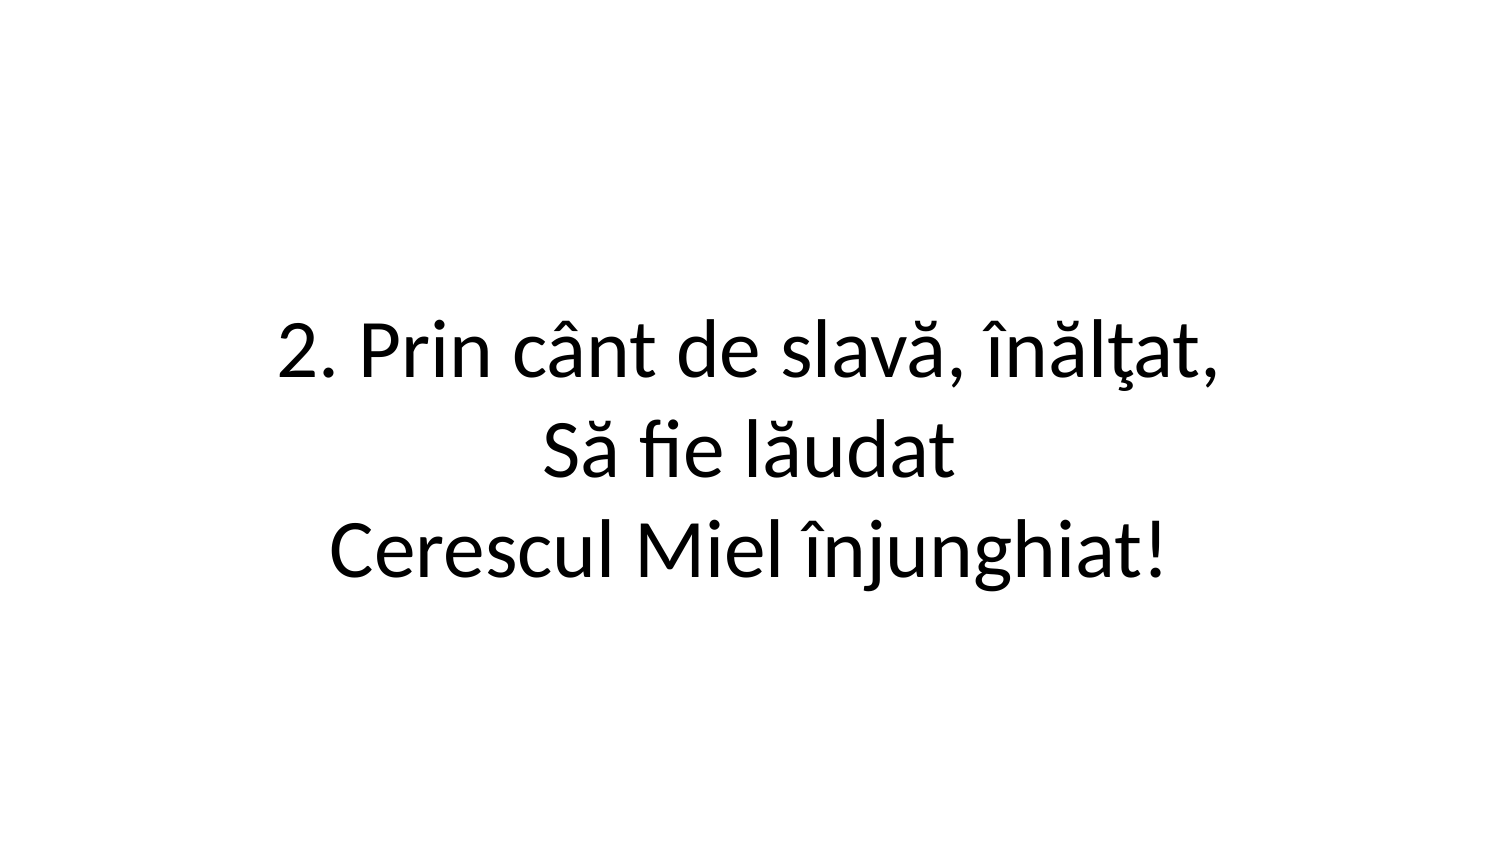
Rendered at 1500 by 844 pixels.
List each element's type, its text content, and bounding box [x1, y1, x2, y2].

text_box 2. Prin cânt de slavă, înălţat, Să fie lăudat Cerescul Miel înjunghiat! [262, 242, 1238, 602]
